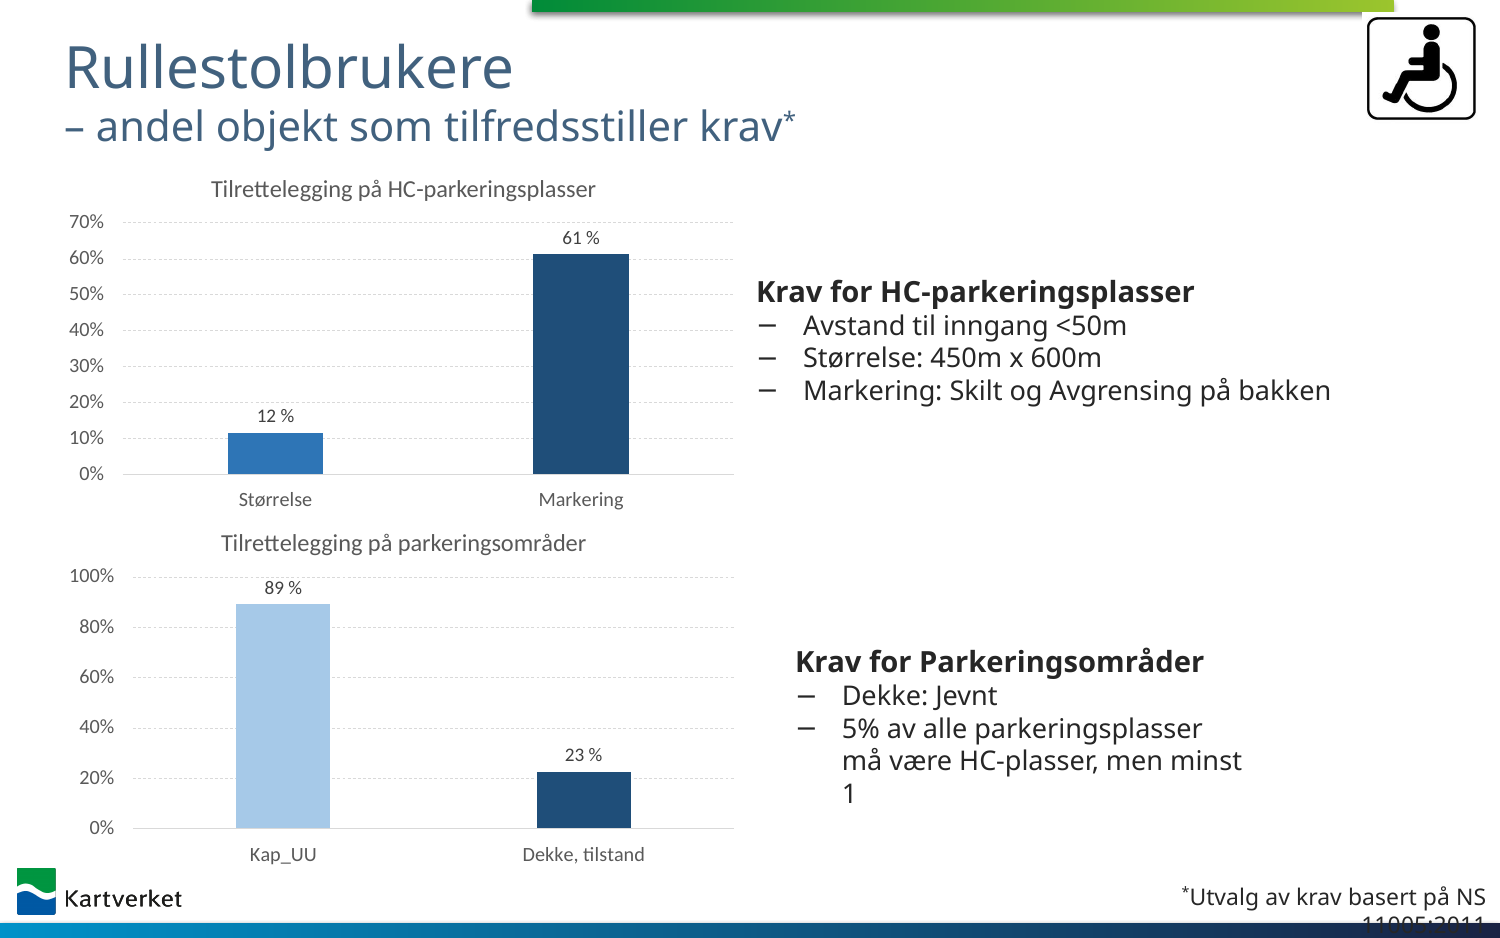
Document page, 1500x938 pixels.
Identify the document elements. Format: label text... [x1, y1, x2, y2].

picture [62, 520, 746, 874]
picture [62, 166, 746, 519]
text_box *Utvalg av krav basert på NS 11005:2011 [1068, 873, 1500, 938]
picture [1362, 12, 1481, 126]
text_box Rullestolbrukere – andel objekt som tilfredsstiller krav* [49, 25, 1431, 158]
text_box Krav for Parkeringsområder Dekke: Jevnt 5% av alle parkeringsplasser må være HC-plasser, men minst 1 [780, 636, 1261, 816]
text_box Krav for HC-parkeringsplasser Avstand til inngang <50m Størrelse: 450m x 600m Markering: Skilt og Avgrensing på bakken [750, 265, 1346, 413]
